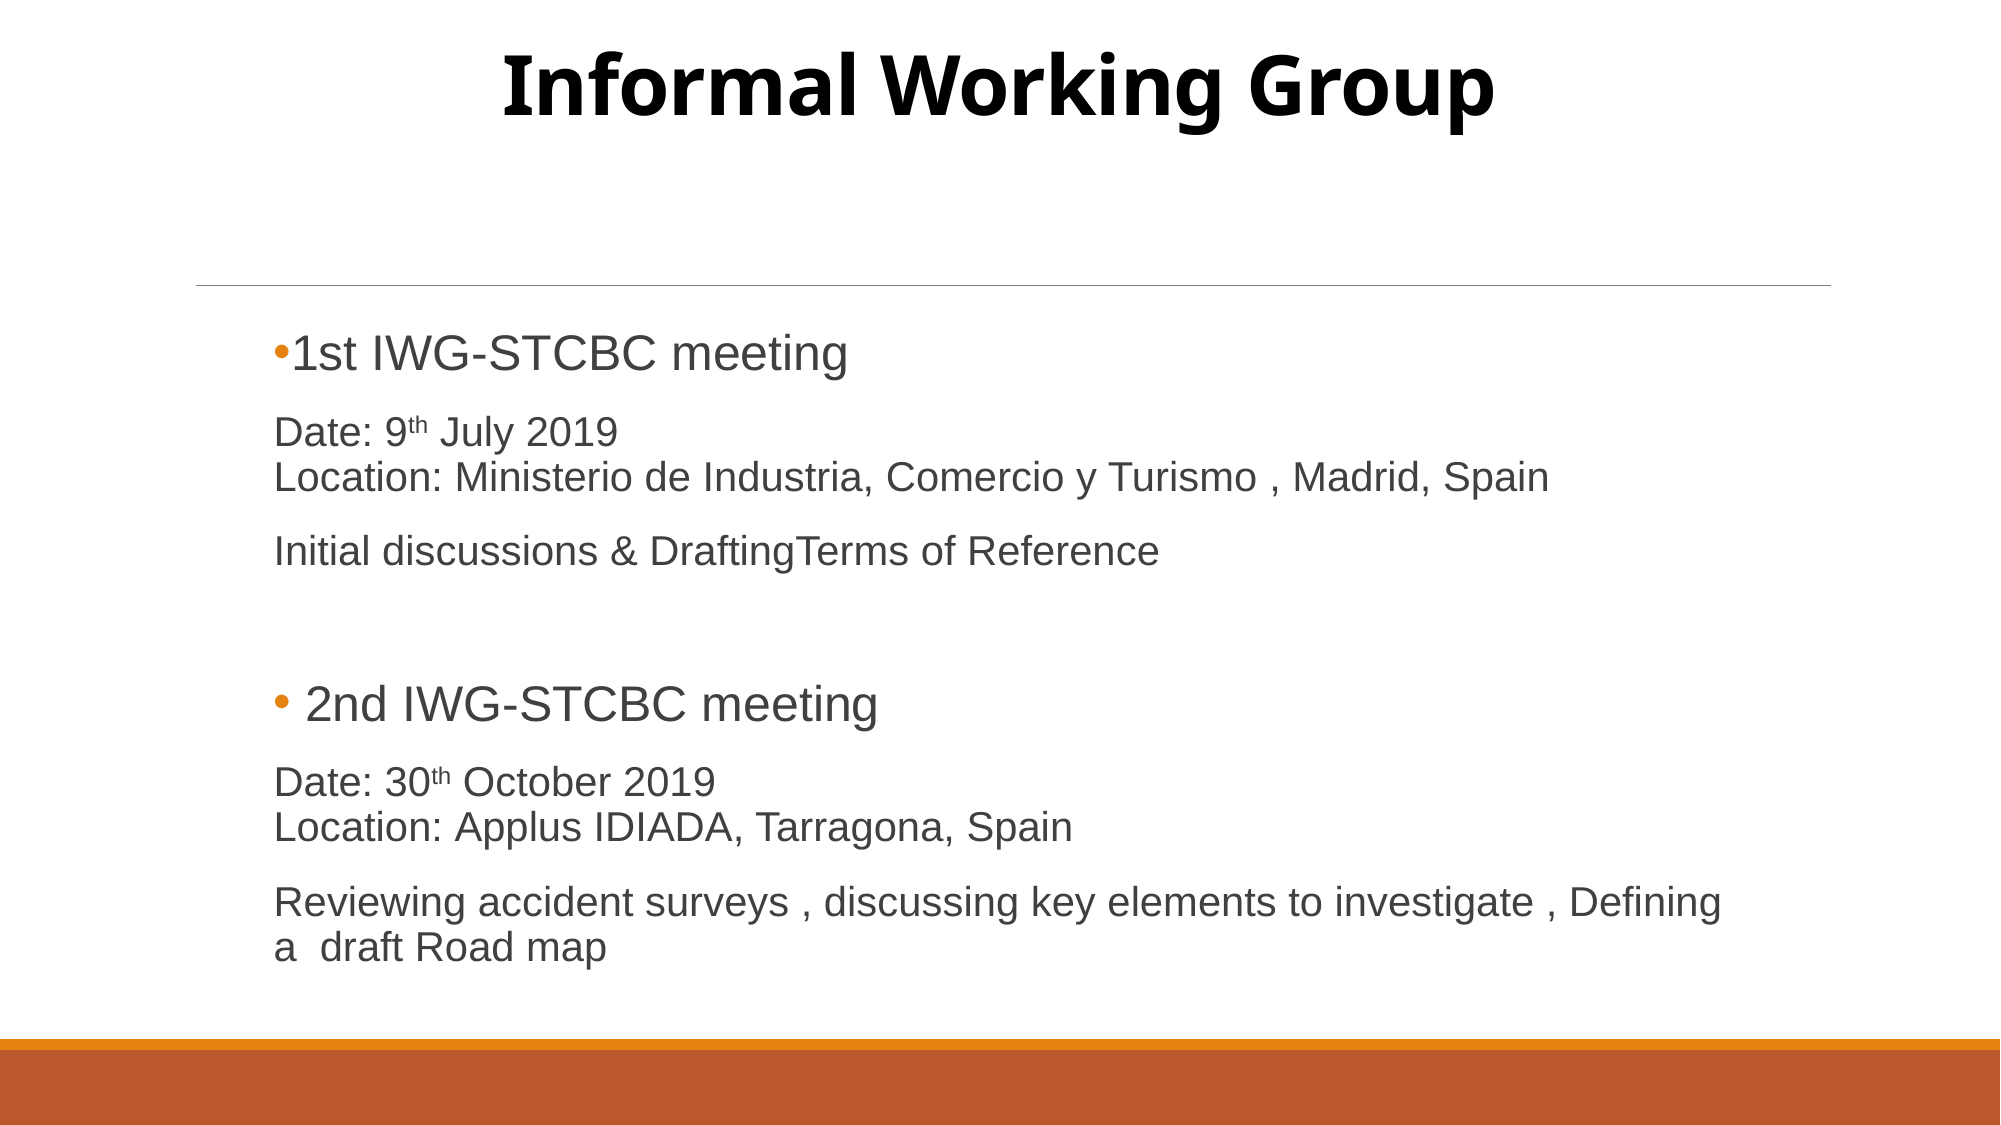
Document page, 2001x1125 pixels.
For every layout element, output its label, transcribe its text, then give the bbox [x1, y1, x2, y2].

text_box Informal Working Group [249, 7, 1750, 173]
text_box 1st IWG-STCBC meeting Date: 9th July 2019 Location: Ministerio de Industria, Comercio y Turismo , Madrid, Spain Initial discussions & DraftingTerms of Reference 2nd IWG-STCBC meeting Date: 30th October 2019 Location: Applus IDIADA, Tarragona, Spain Reviewing accident surveys , discussing key elements to investigate , Defining a draft Road map [273, 230, 1727, 1105]
